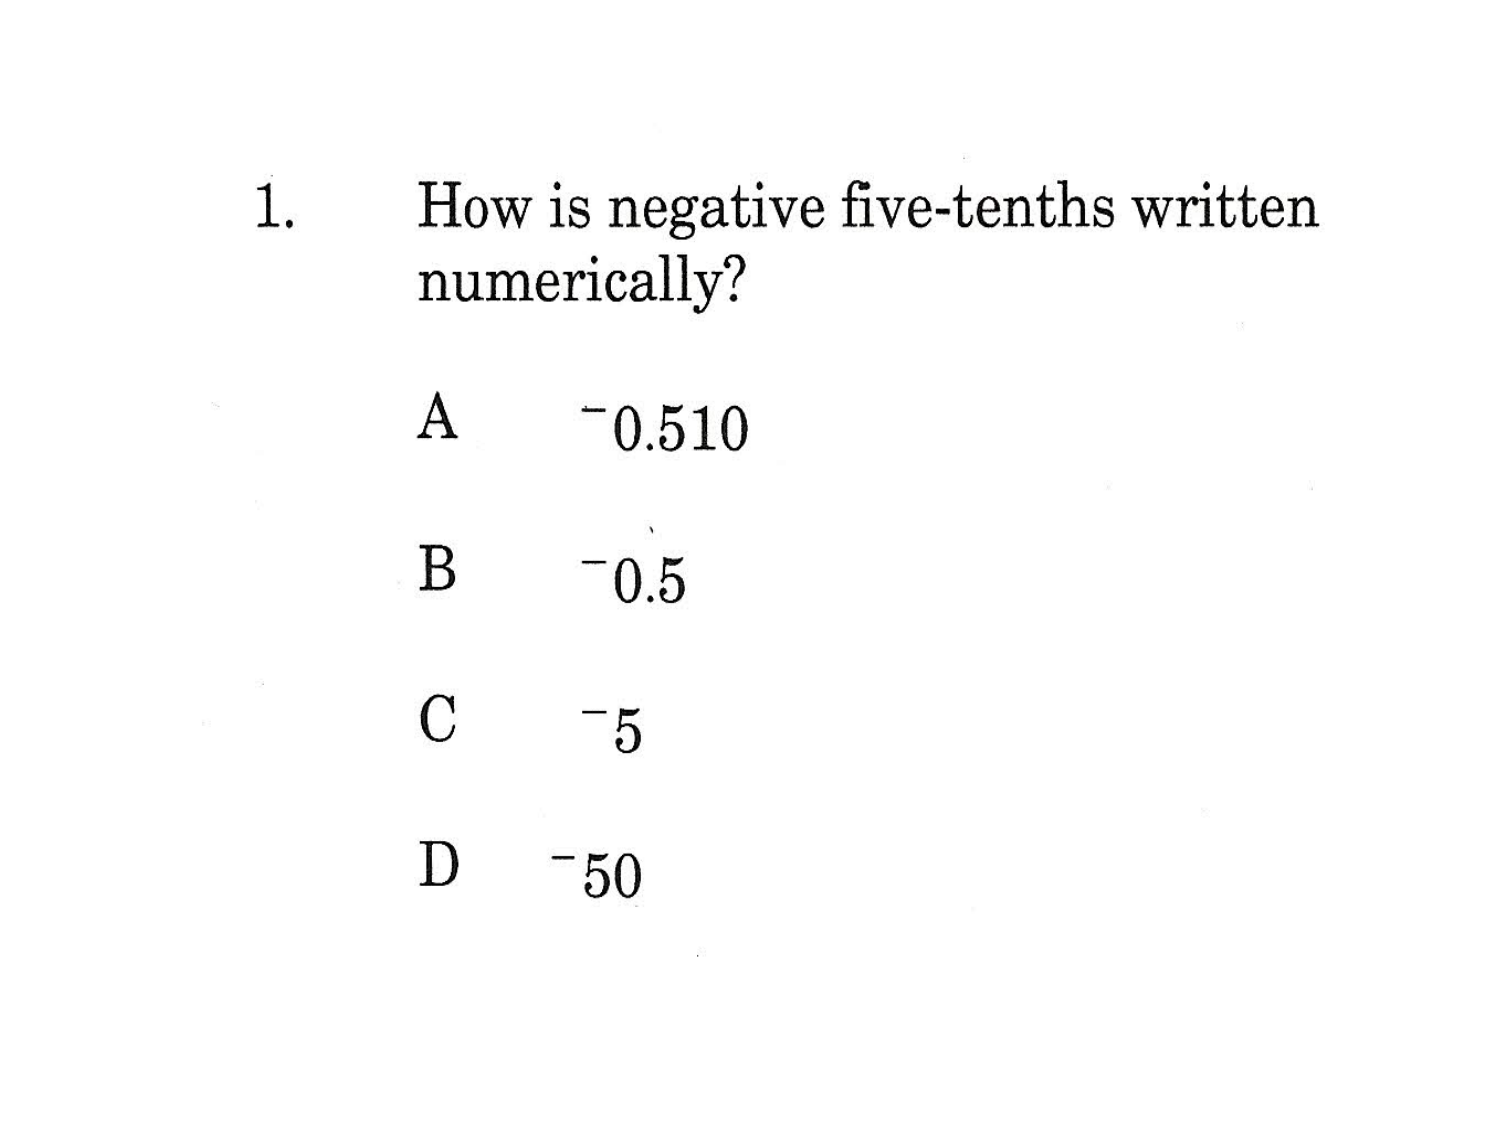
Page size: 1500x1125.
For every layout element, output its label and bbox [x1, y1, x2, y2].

list [180, 112, 1401, 1006]
